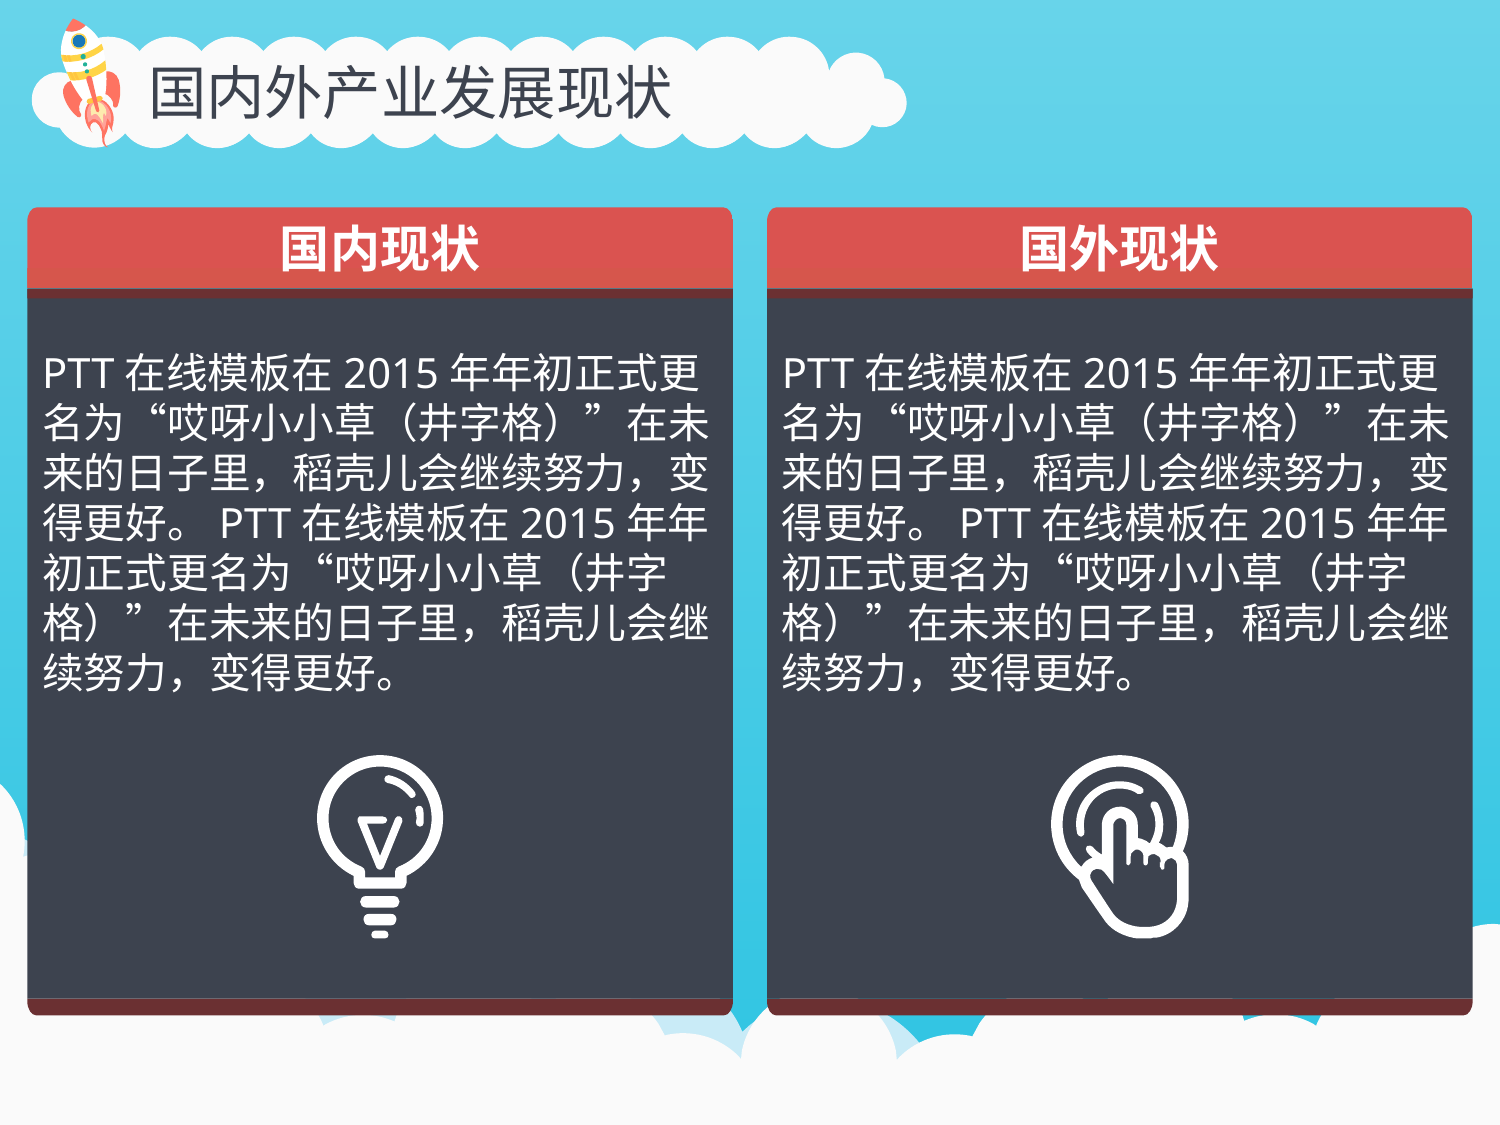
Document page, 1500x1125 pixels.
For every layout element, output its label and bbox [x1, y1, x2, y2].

text_box [27, 207, 733, 1016]
text_box [766, 207, 1473, 1016]
text_box [1051, 755, 1189, 939]
text_box [317, 755, 444, 939]
text_box [31, 18, 907, 149]
